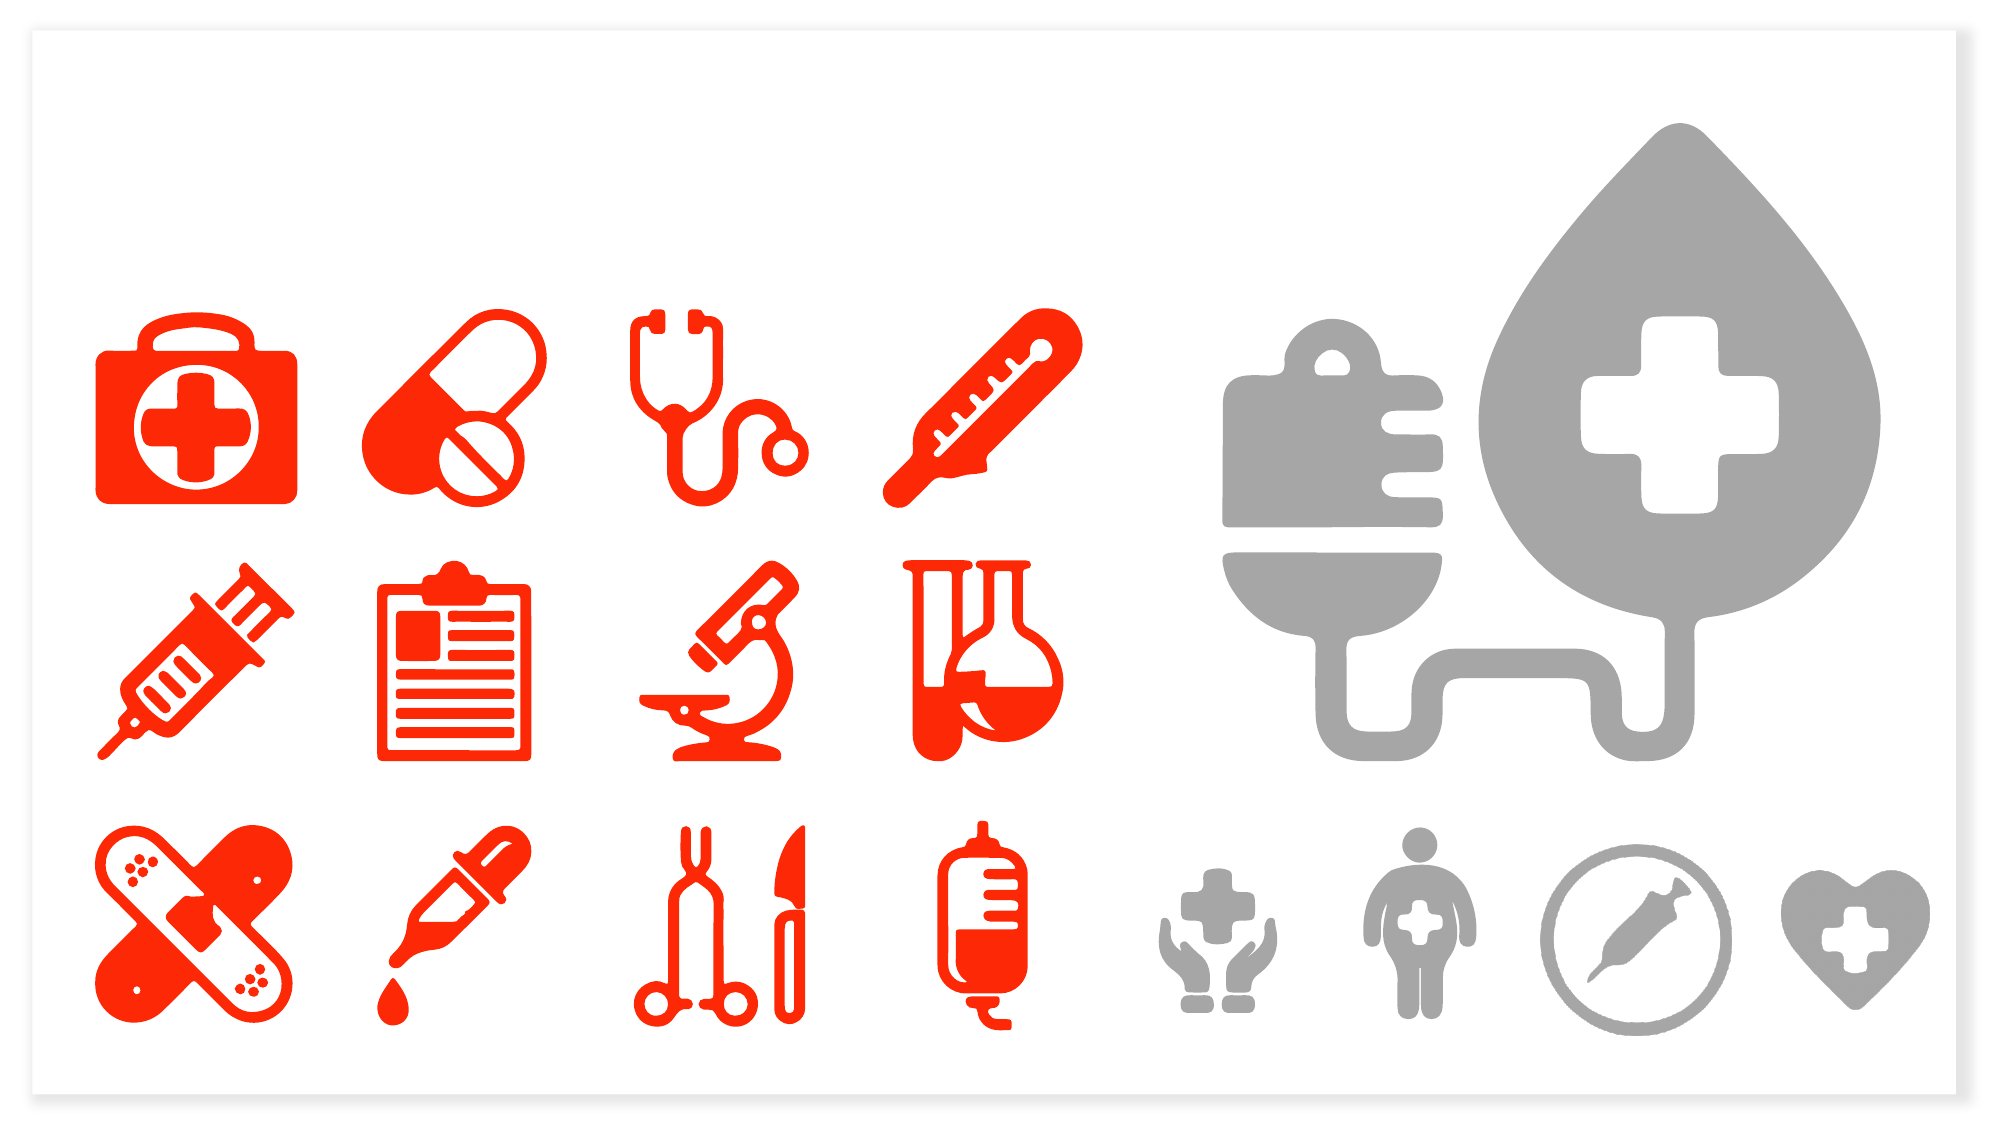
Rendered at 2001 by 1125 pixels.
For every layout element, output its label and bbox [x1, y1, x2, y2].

text_box [94, 825, 293, 1023]
text_box [774, 825, 806, 909]
text_box [244, 973, 256, 985]
text_box [1363, 864, 1477, 1020]
text_box [248, 986, 259, 997]
text_box [1226, 917, 1278, 993]
text_box [630, 309, 809, 507]
text_box [97, 562, 295, 761]
text_box [124, 863, 136, 874]
text_box [127, 876, 139, 888]
text_box [134, 853, 145, 865]
text_box [1222, 122, 1881, 762]
text_box [361, 309, 547, 508]
text_box [377, 560, 532, 762]
picture [1781, 870, 1930, 1010]
text_box [1158, 917, 1210, 993]
text_box [902, 560, 1064, 762]
text_box [1180, 868, 1256, 945]
text_box [257, 977, 269, 988]
picture [1540, 844, 1732, 1036]
text_box [882, 308, 1083, 508]
text_box [234, 983, 246, 995]
text_box [254, 963, 266, 975]
text_box [1402, 827, 1438, 863]
text_box [633, 826, 759, 1027]
text_box [774, 909, 806, 1025]
text_box [95, 312, 298, 505]
text_box [140, 372, 251, 483]
text_box [147, 856, 159, 868]
text_box [137, 866, 149, 878]
text_box [377, 825, 532, 1026]
text_box [639, 560, 800, 762]
text_box [1221, 995, 1255, 1013]
text_box [1180, 995, 1214, 1013]
text_box [688, 642, 718, 673]
text_box [937, 820, 1029, 1031]
